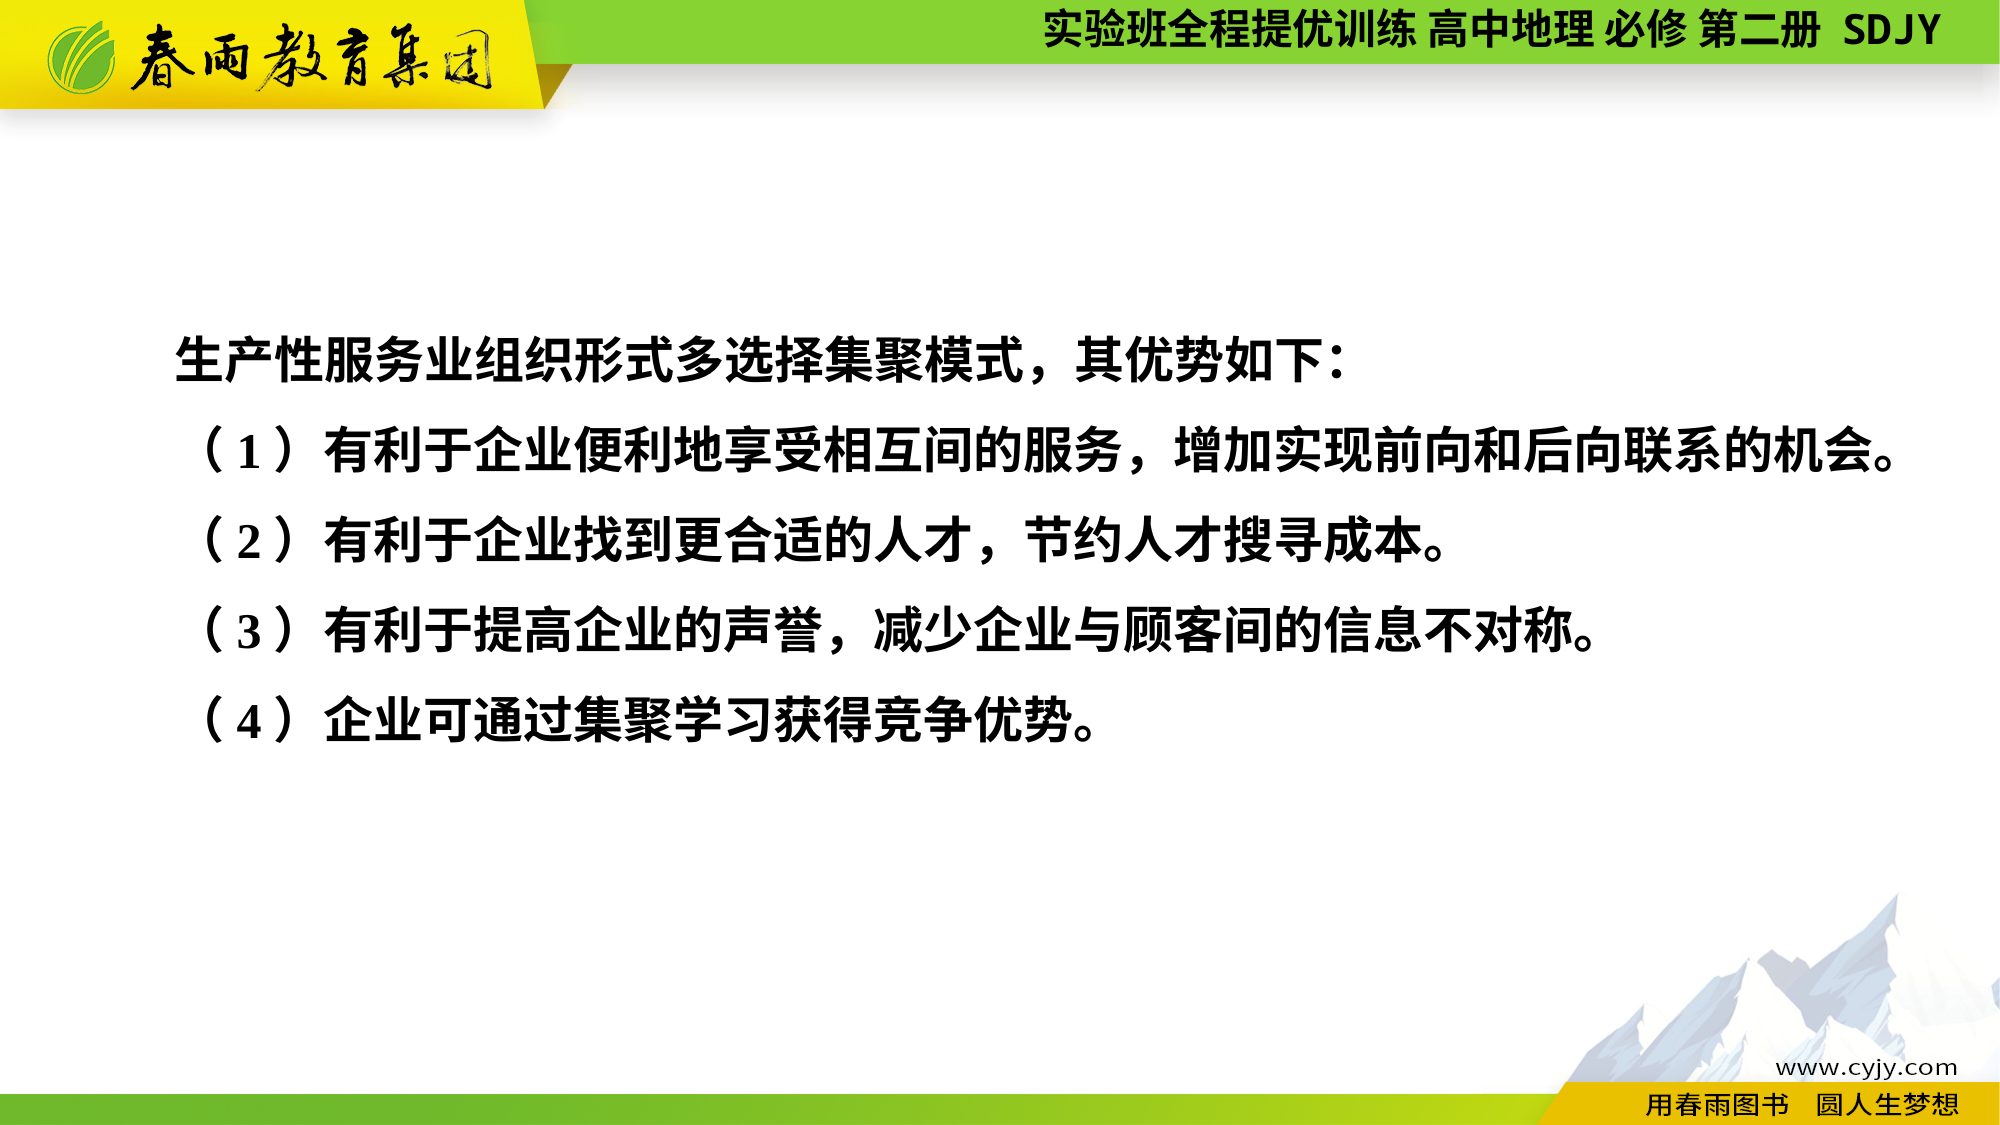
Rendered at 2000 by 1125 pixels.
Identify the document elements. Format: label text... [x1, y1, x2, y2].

picture [0, 0, 2000, 1125]
list 生产性服务业组织形式多选择集聚模式，其优势如下： （1）有利于企业便利地享受相互间的服务，增加实现前向和后向联系的机会。 （2）有利于企业找到更合适的人才，节约人才搜寻成本。 （3）有利于提高企业的声誉，减少企业与顾客间的信息不对称。 （4）企业可通过集聚学习获得竞争优势。 [59, 290, 1944, 749]
